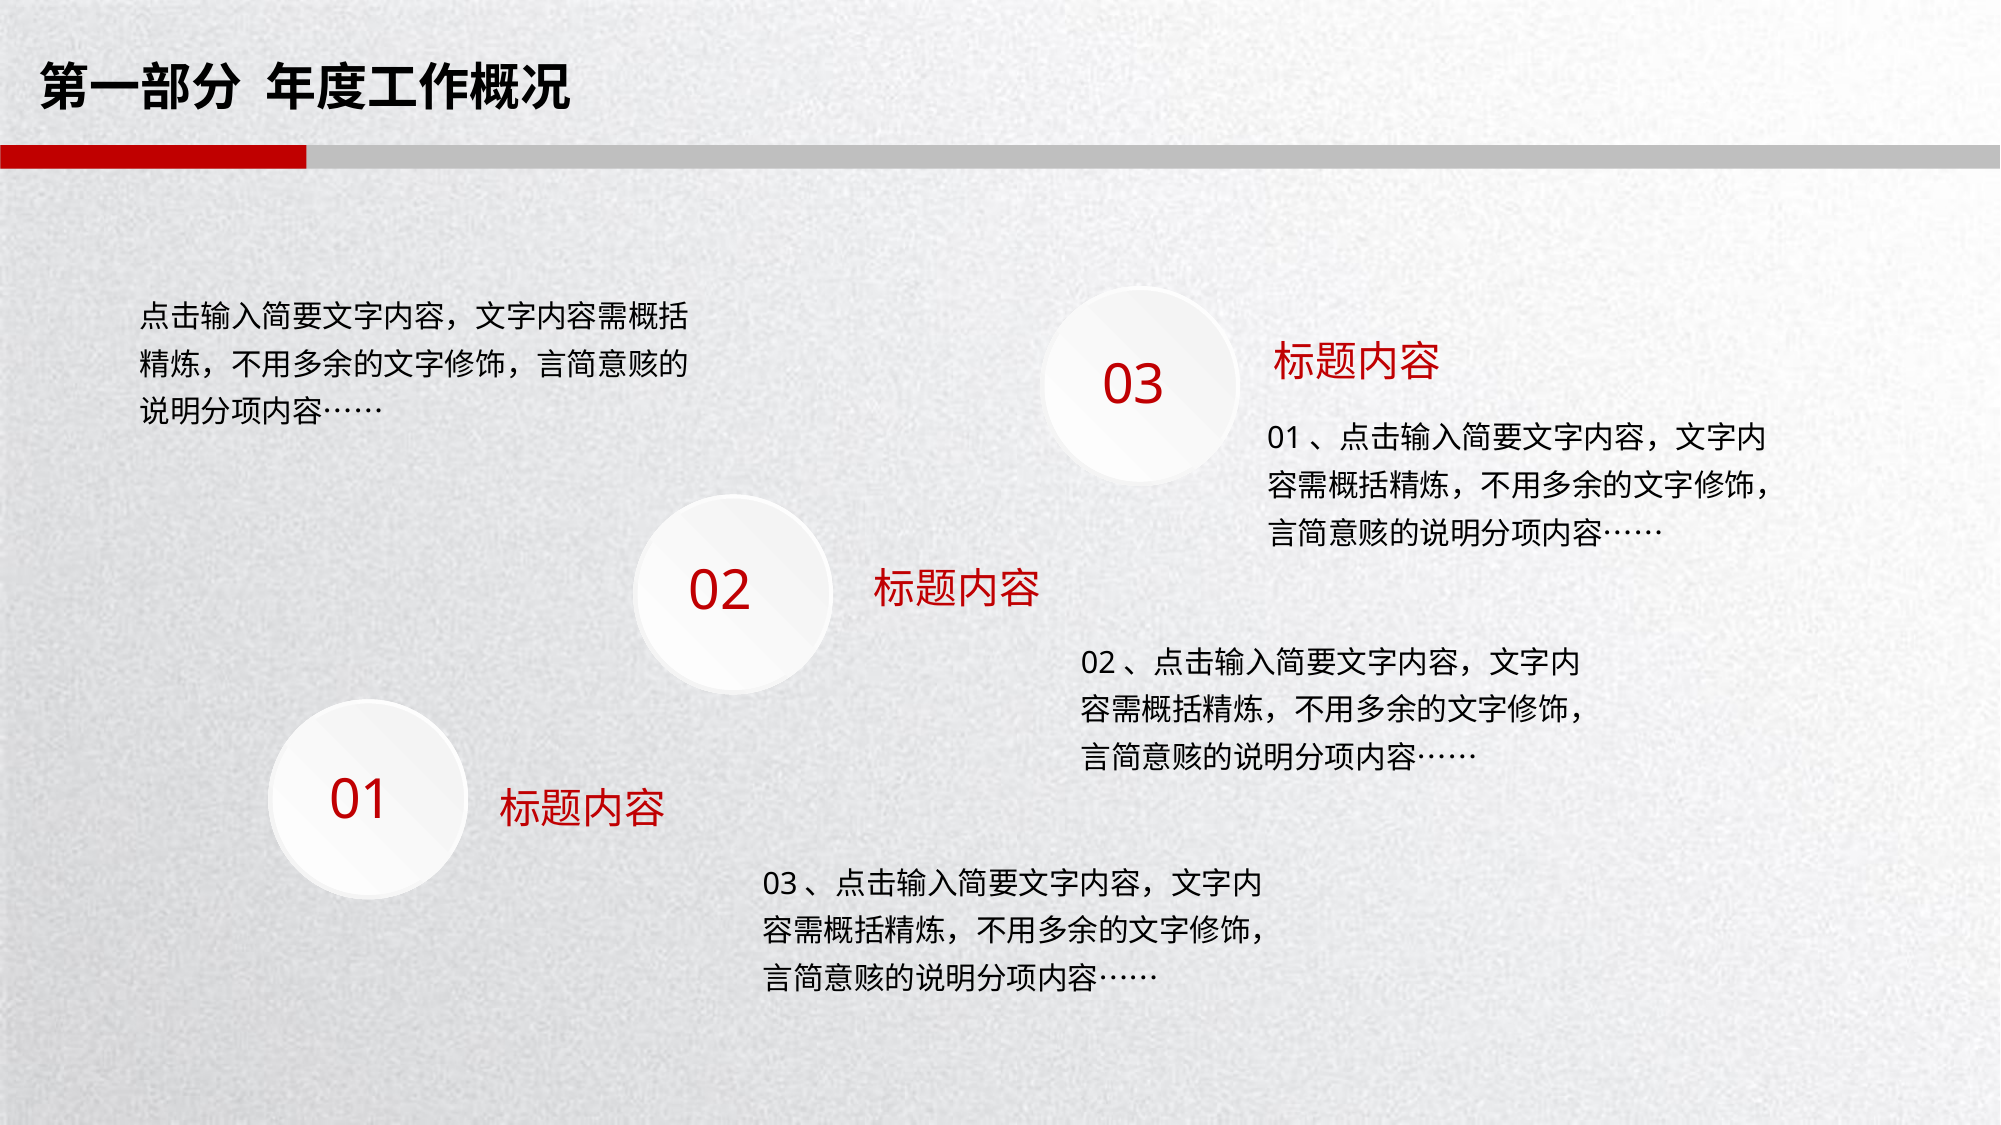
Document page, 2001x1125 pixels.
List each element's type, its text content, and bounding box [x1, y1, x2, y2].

text_box 03、点击输入简要文字内容，文字内容需概括精炼，不用多余的文字修饰，言简意赅的说明分项内容…… [747, 845, 1300, 1003]
text_box 点击输入简要文字内容，文字内容需概括精炼，不用多余的文字修饰，言简意赅的说明分项内容…… [125, 278, 734, 437]
text_box 标题内容 [484, 783, 682, 840]
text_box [632, 494, 834, 695]
text_box 标题内容 [1258, 335, 1456, 393]
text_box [1039, 285, 1241, 487]
text_box 01、点击输入简要文字内容，文字内容需概括精炼，不用多余的文字修饰，言简意赅的说明分项内容…… [1252, 400, 1804, 558]
text_box 02、点击输入简要文字内容，文字内容需概括精炼，不用多余的文字修饰，言简意赅的说明分项内容…… [1066, 624, 1618, 782]
title 第一部分 年度工作概况 [23, 47, 1824, 124]
text_box 标题内容 [859, 562, 1056, 619]
picture [0, 0, 2001, 1125]
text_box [268, 699, 469, 900]
